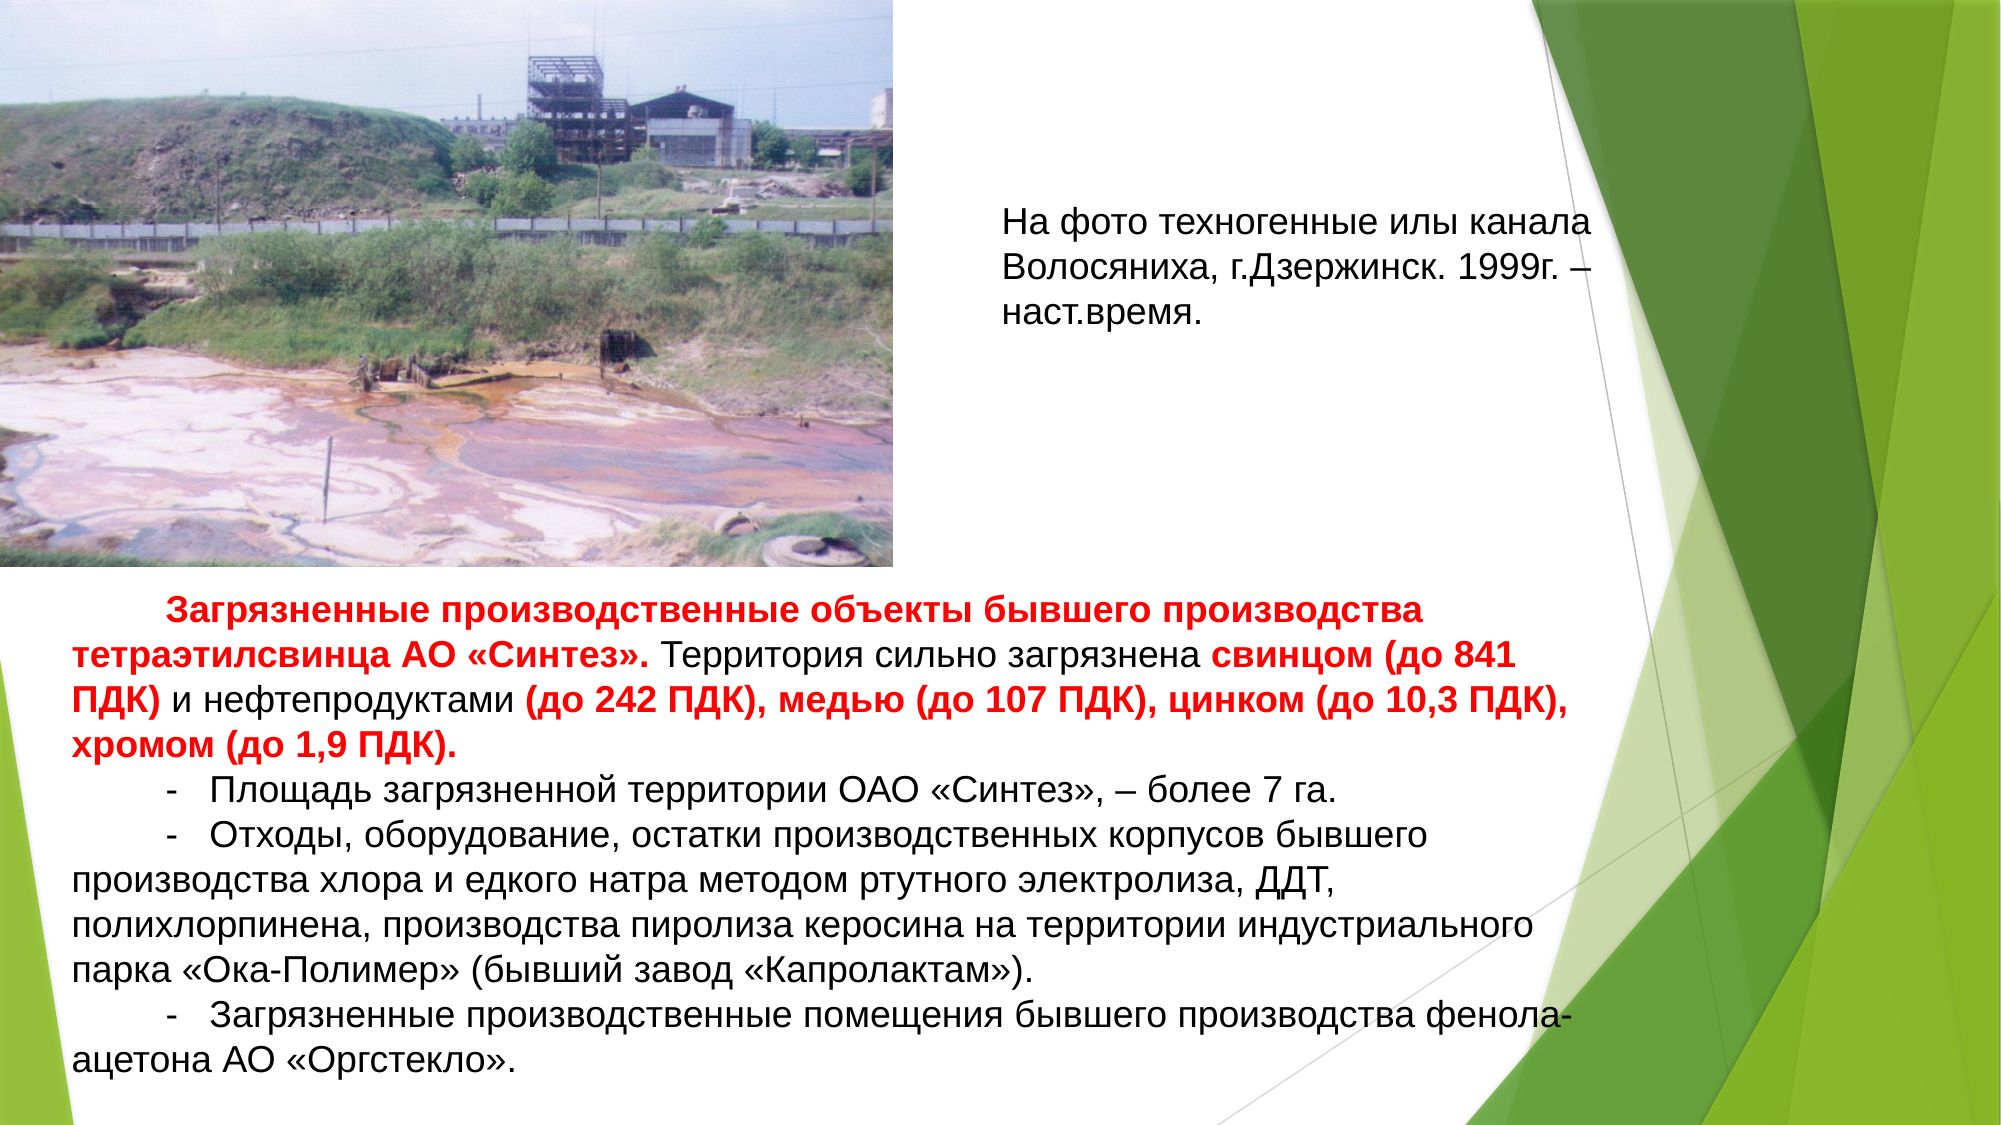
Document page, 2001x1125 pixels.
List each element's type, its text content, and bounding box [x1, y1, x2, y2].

text_box На фото техногенные илы канала Волосяниха, г.Дзержинск. 1999г. – наст.время. [986, 189, 1629, 340]
text_box Загрязненные производственные объекты бывшего производства тетраэтилсвинца АО «Синтез». Территория сильно загрязнена свинцом (до 841 ПДК) и нефтепродуктами (до 242 ПДК), медью (до 107 ПДК), цинком (до 10,3 ПДК), хромом (до 1,9 ПДК). - Площадь загрязненной территории ОАО «Синтез», – более 7 га. - Отходы, оборудование, остатки производственных корпусов бывшего производства хлора и едкого натра методом ртутного электролиза, ДДТ, полихлорпинена, производства пиролиза керосина на территории индустриального парка «Ока-Полимер» (бывший завод «Капролактам»). - Загрязненные производственные помещения бывшего производства фенола-ацетона АО «Оргстекло». [56, 577, 1602, 1087]
picture [0, 0, 893, 568]
